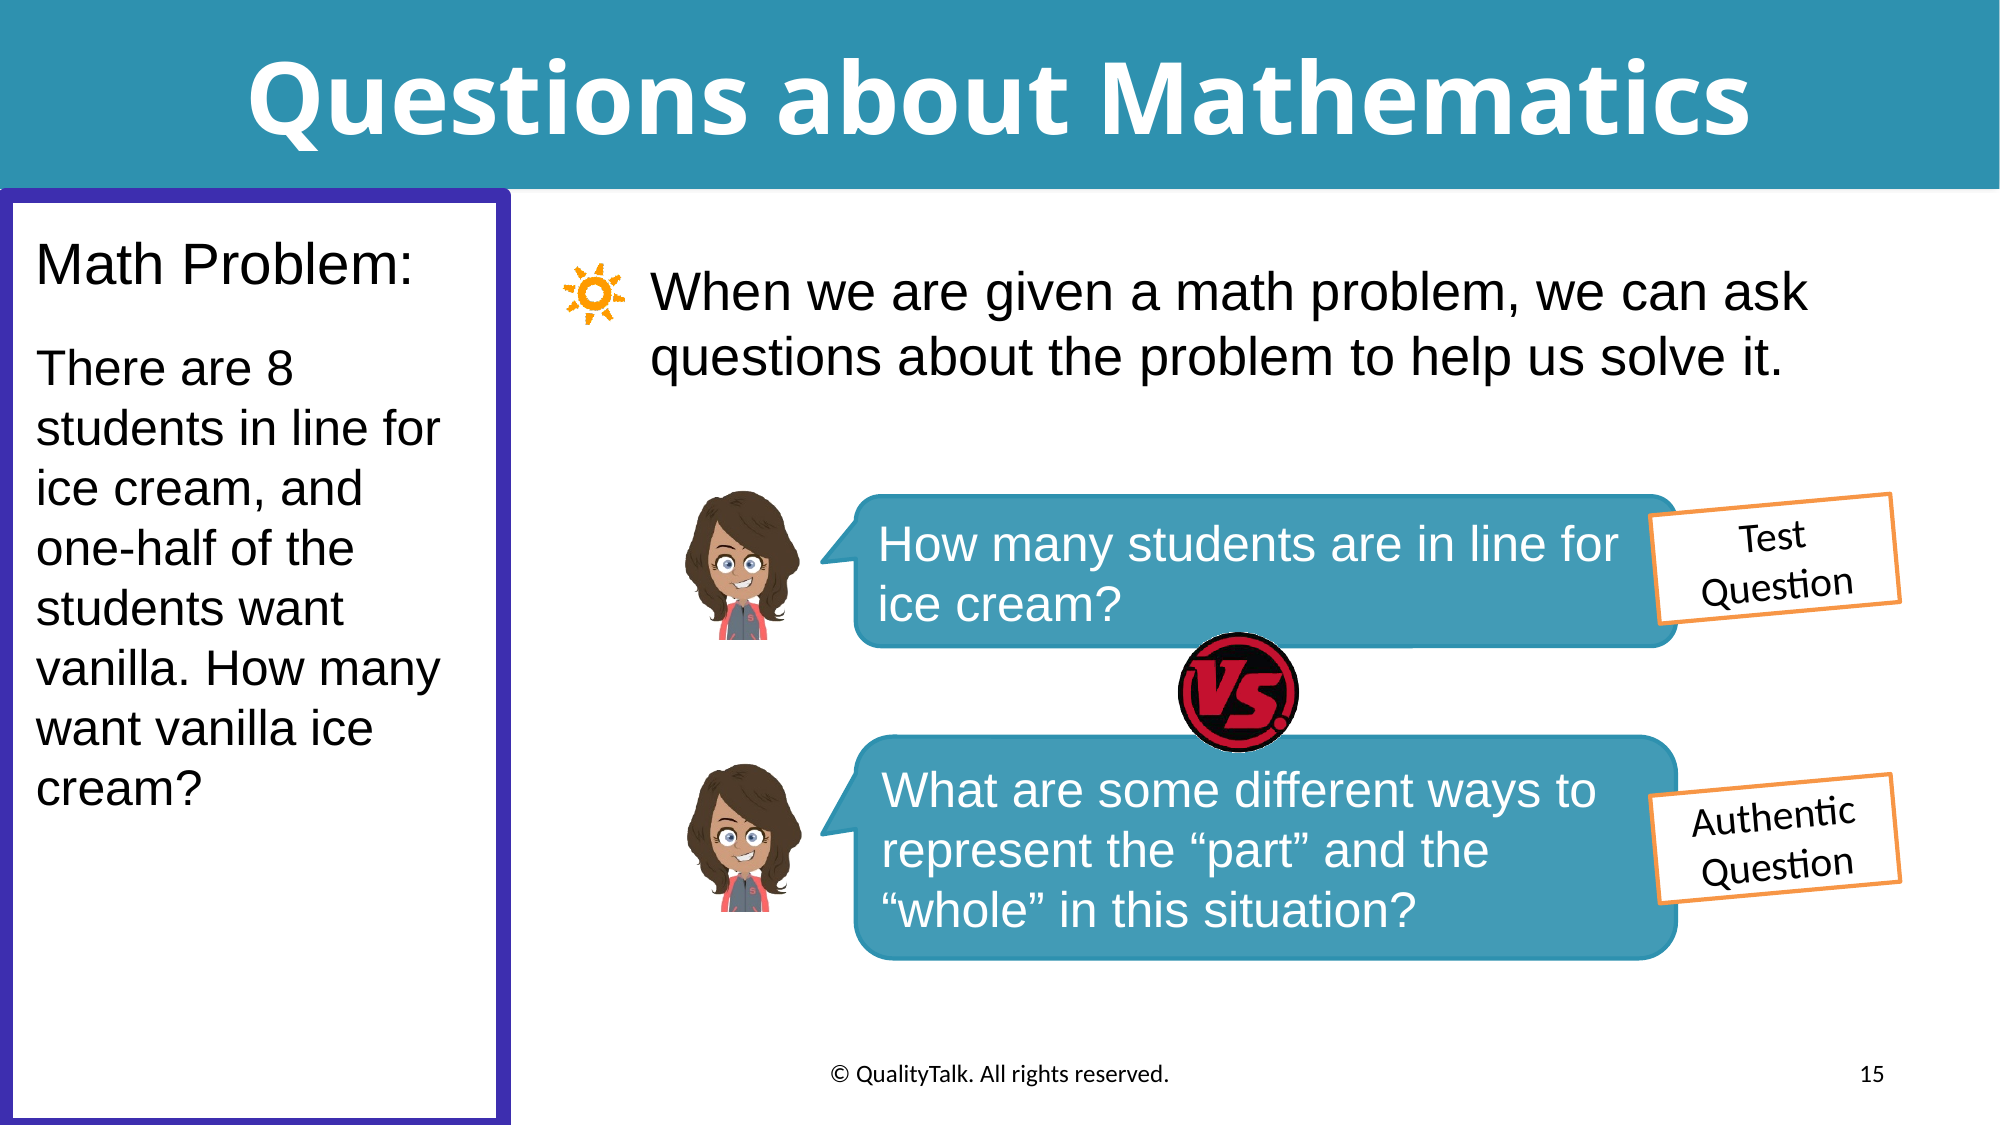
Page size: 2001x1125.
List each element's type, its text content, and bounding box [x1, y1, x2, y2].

text_box How many students are in line for ice cream? [826, 494, 1678, 649]
footer © QualityTalk. All rights reserved. [683, 1042, 1317, 1103]
text_box When we are given a math problem, we can ask questions about the problem to help us solve it. [635, 249, 1896, 579]
text_box Test Question [1647, 491, 1903, 626]
text_box What are some different ways to represent the “part” and the “whole” in this situation? [827, 734, 1679, 961]
picture [555, 256, 632, 331]
picture [665, 475, 823, 640]
slide_number 15 [1433, 1042, 1900, 1103]
text_box Authentic Question [1647, 771, 1903, 906]
text_box Questions about Mathematics [0, 0, 2000, 191]
picture [666, 748, 824, 913]
text_box Math Problem: There are 8 students in line for ice cream, and one-half of the students want vanilla. How many want vanilla ice cream? [4, 194, 506, 1125]
picture [1175, 631, 1300, 755]
